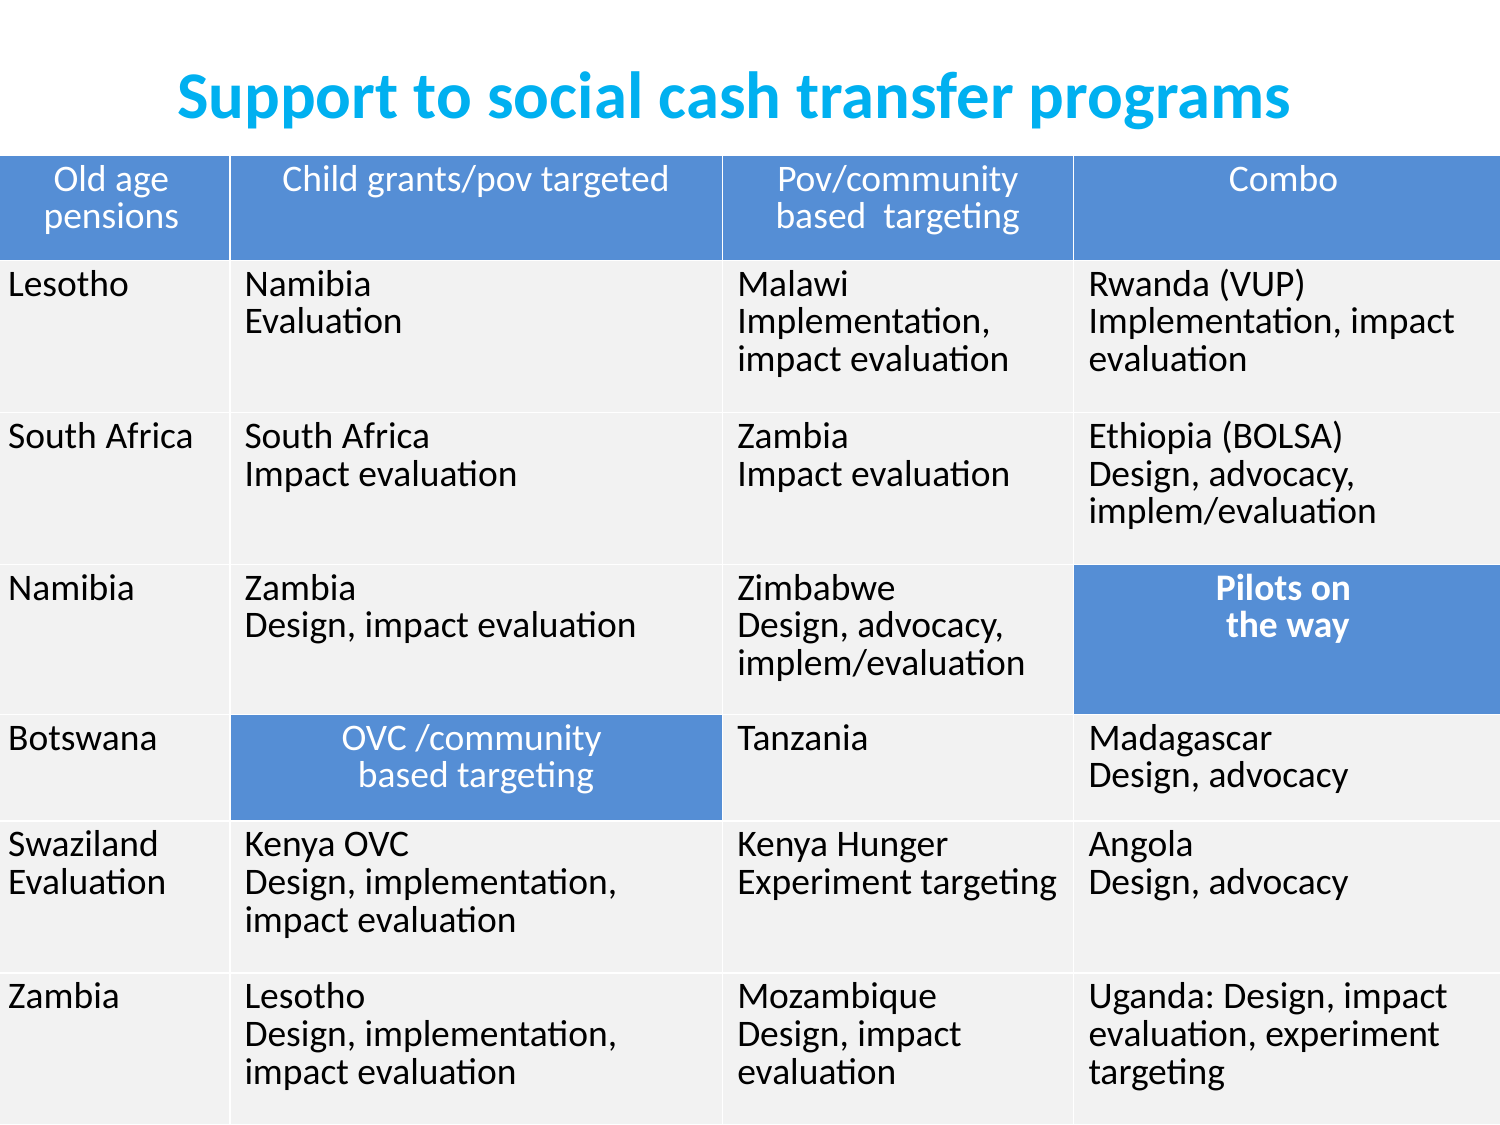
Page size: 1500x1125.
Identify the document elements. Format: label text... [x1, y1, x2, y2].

table_cell Uganda: Design, impact evaluation, experiment targeting [1074, 974, 1500, 1124]
table_cell Zimbabwe Design, advocacy, implem/evaluation [723, 565, 1073, 714]
table_cell Ethiopia (BOLSA) Design, advocacy, implem/evaluation [1074, 413, 1500, 564]
table_header Combo [1074, 156, 1500, 260]
table_cell Angola Design, advocacy [1074, 822, 1500, 972]
table_cell Malawi Implementation, impact evaluation [723, 261, 1073, 412]
table_cell Madagascar Design, advocacy [1074, 715, 1500, 820]
table_cell OVC /community based targeting [231, 715, 722, 820]
table_cell Namibia Evaluation [231, 261, 722, 412]
title Support to social cash transfer programs [0, 0, 1500, 155]
table_header Child grants/pov targeted [231, 156, 722, 260]
table_cell Pilots on the way [1074, 565, 1500, 714]
table_cell Lesotho [0, 261, 229, 412]
table_cell Botswana [0, 715, 229, 820]
table_cell South Africa [0, 413, 229, 564]
table_cell Zambia [0, 974, 229, 1124]
table_cell South Africa Impact evaluation [231, 413, 722, 564]
table_cell Rwanda (VUP) Implementation, impact evaluation [1074, 261, 1500, 412]
table_cell Lesotho Design, implementation, impact evaluation [231, 974, 722, 1124]
table_header Old age pensions [0, 156, 229, 260]
table_cell Zambia Impact evaluation [723, 413, 1073, 564]
table_cell Kenya Hunger Experiment targeting [723, 822, 1073, 972]
table_header Pov/community based targeting [723, 156, 1073, 260]
table_cell Swaziland Evaluation [0, 822, 229, 972]
table_cell Kenya OVC Design, implementation, impact evaluation [231, 822, 722, 972]
table_cell Tanzania [723, 715, 1073, 820]
table_cell Namibia [0, 565, 229, 714]
table_cell Zambia Design, impact evaluation [231, 565, 722, 714]
table_cell Mozambique Design, impact evaluation [723, 974, 1073, 1124]
